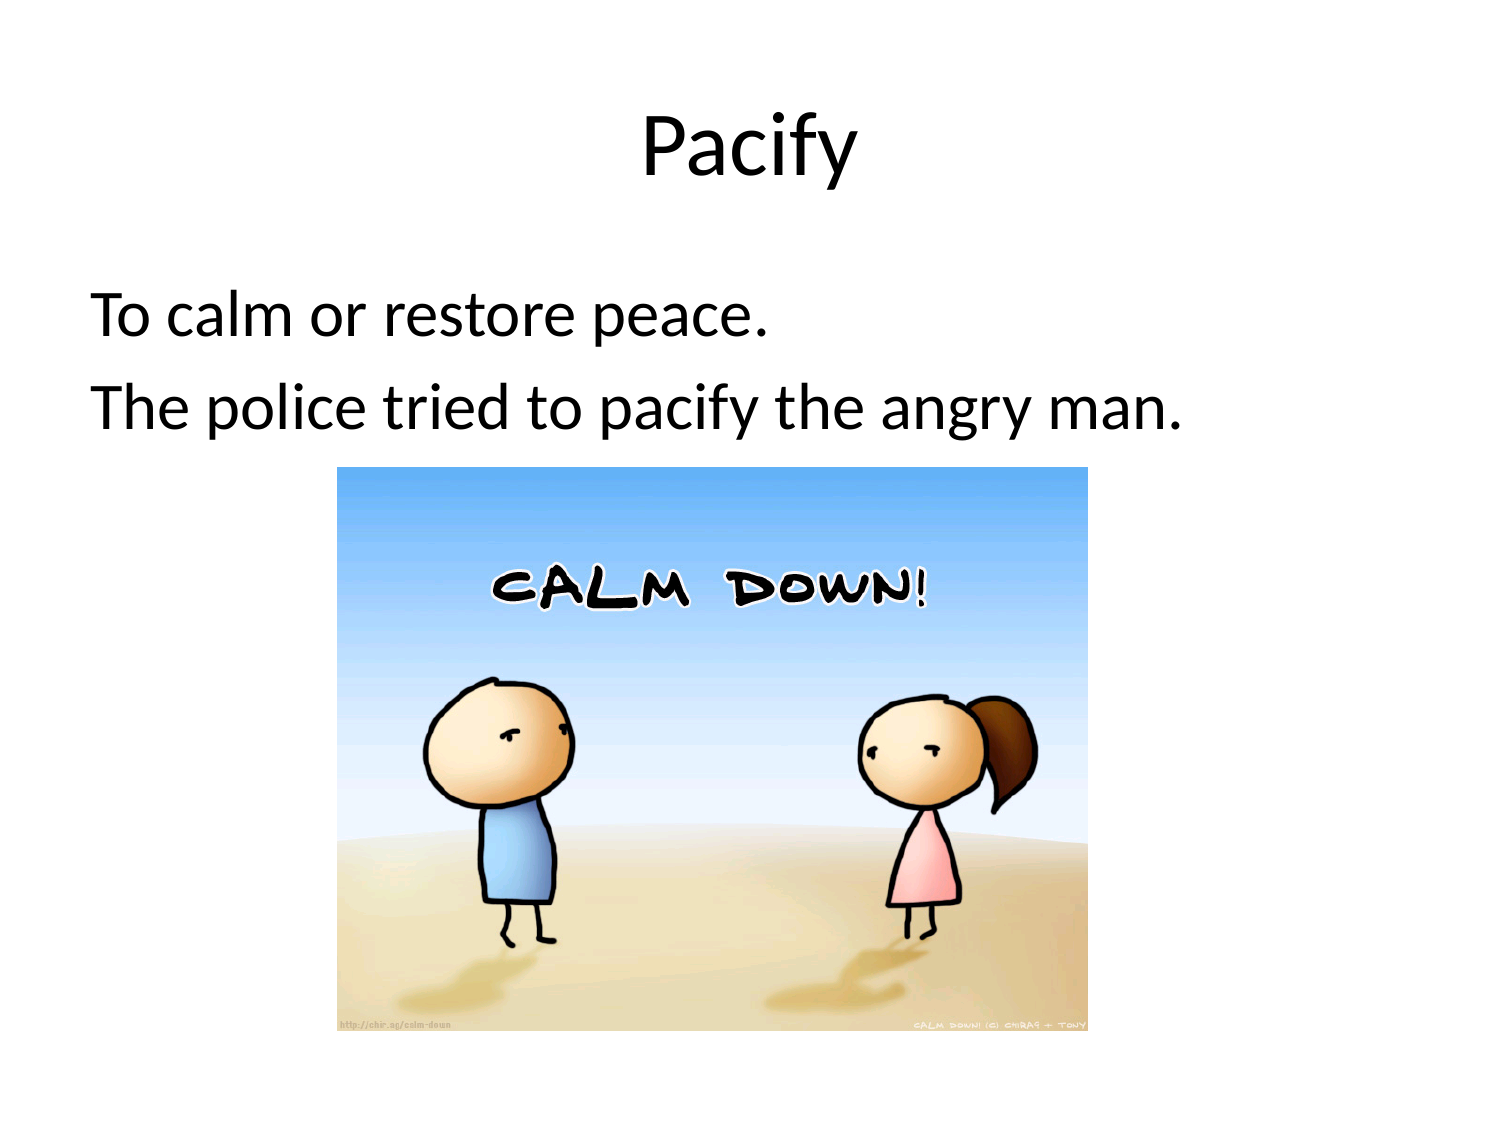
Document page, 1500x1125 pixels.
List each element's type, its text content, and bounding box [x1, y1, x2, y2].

title Pacify [75, 45, 1425, 233]
list To calm or restore peace. The police tried to pacify the angry man. [75, 262, 1425, 1005]
picture [337, 467, 1088, 1031]
